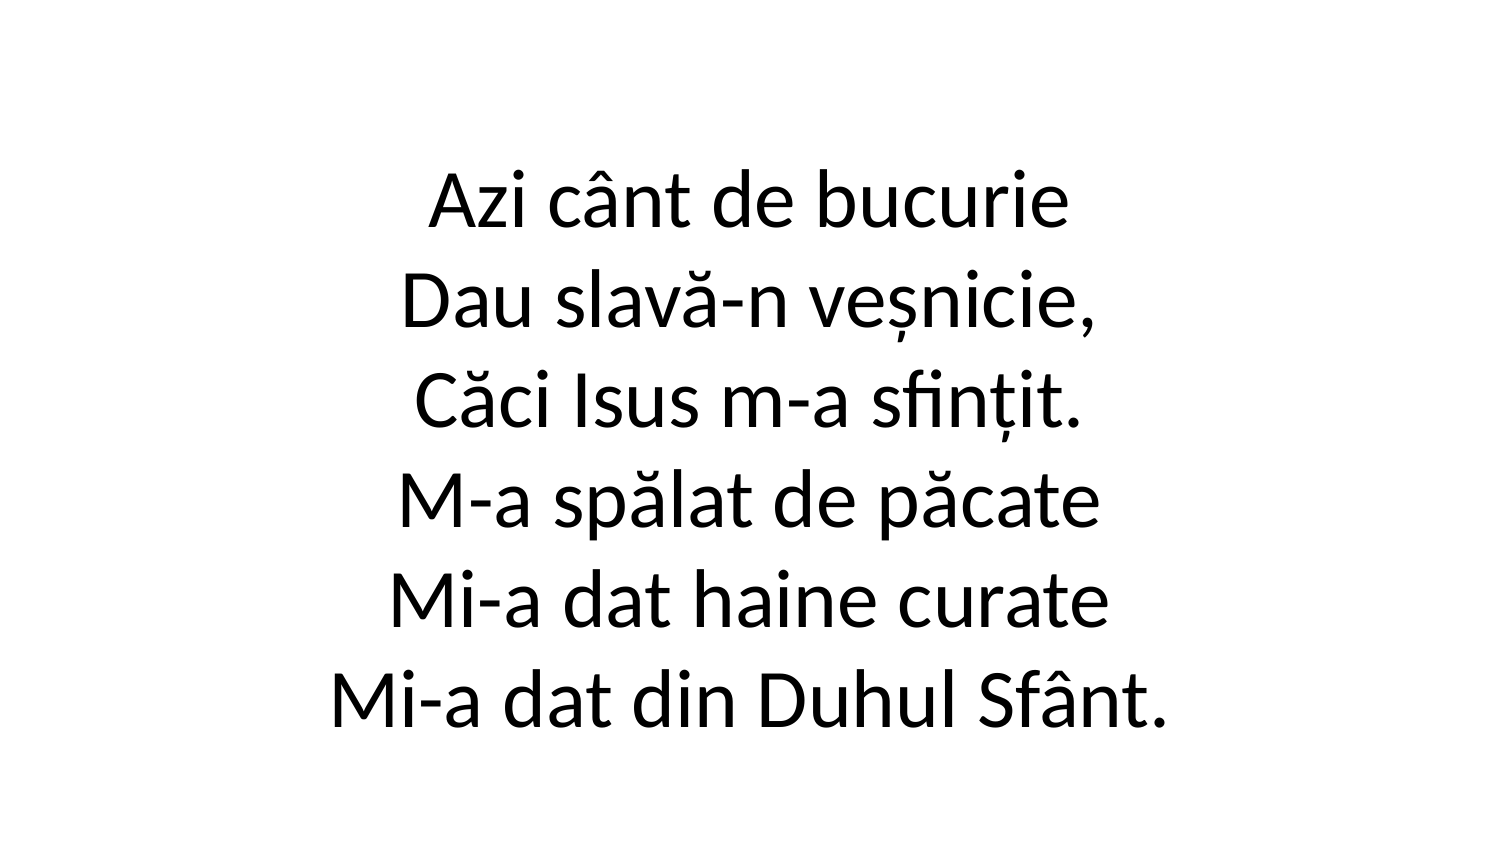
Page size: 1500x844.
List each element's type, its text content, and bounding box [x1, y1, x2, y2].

text_box Azi cânt de bucurie Dau slavă-n veșnicie, Căci Isus m-a sfințit. M-a spălat de păcate Mi-a dat haine curate Mi-a dat din Duhul Sfânt. [313, 92, 1187, 752]
